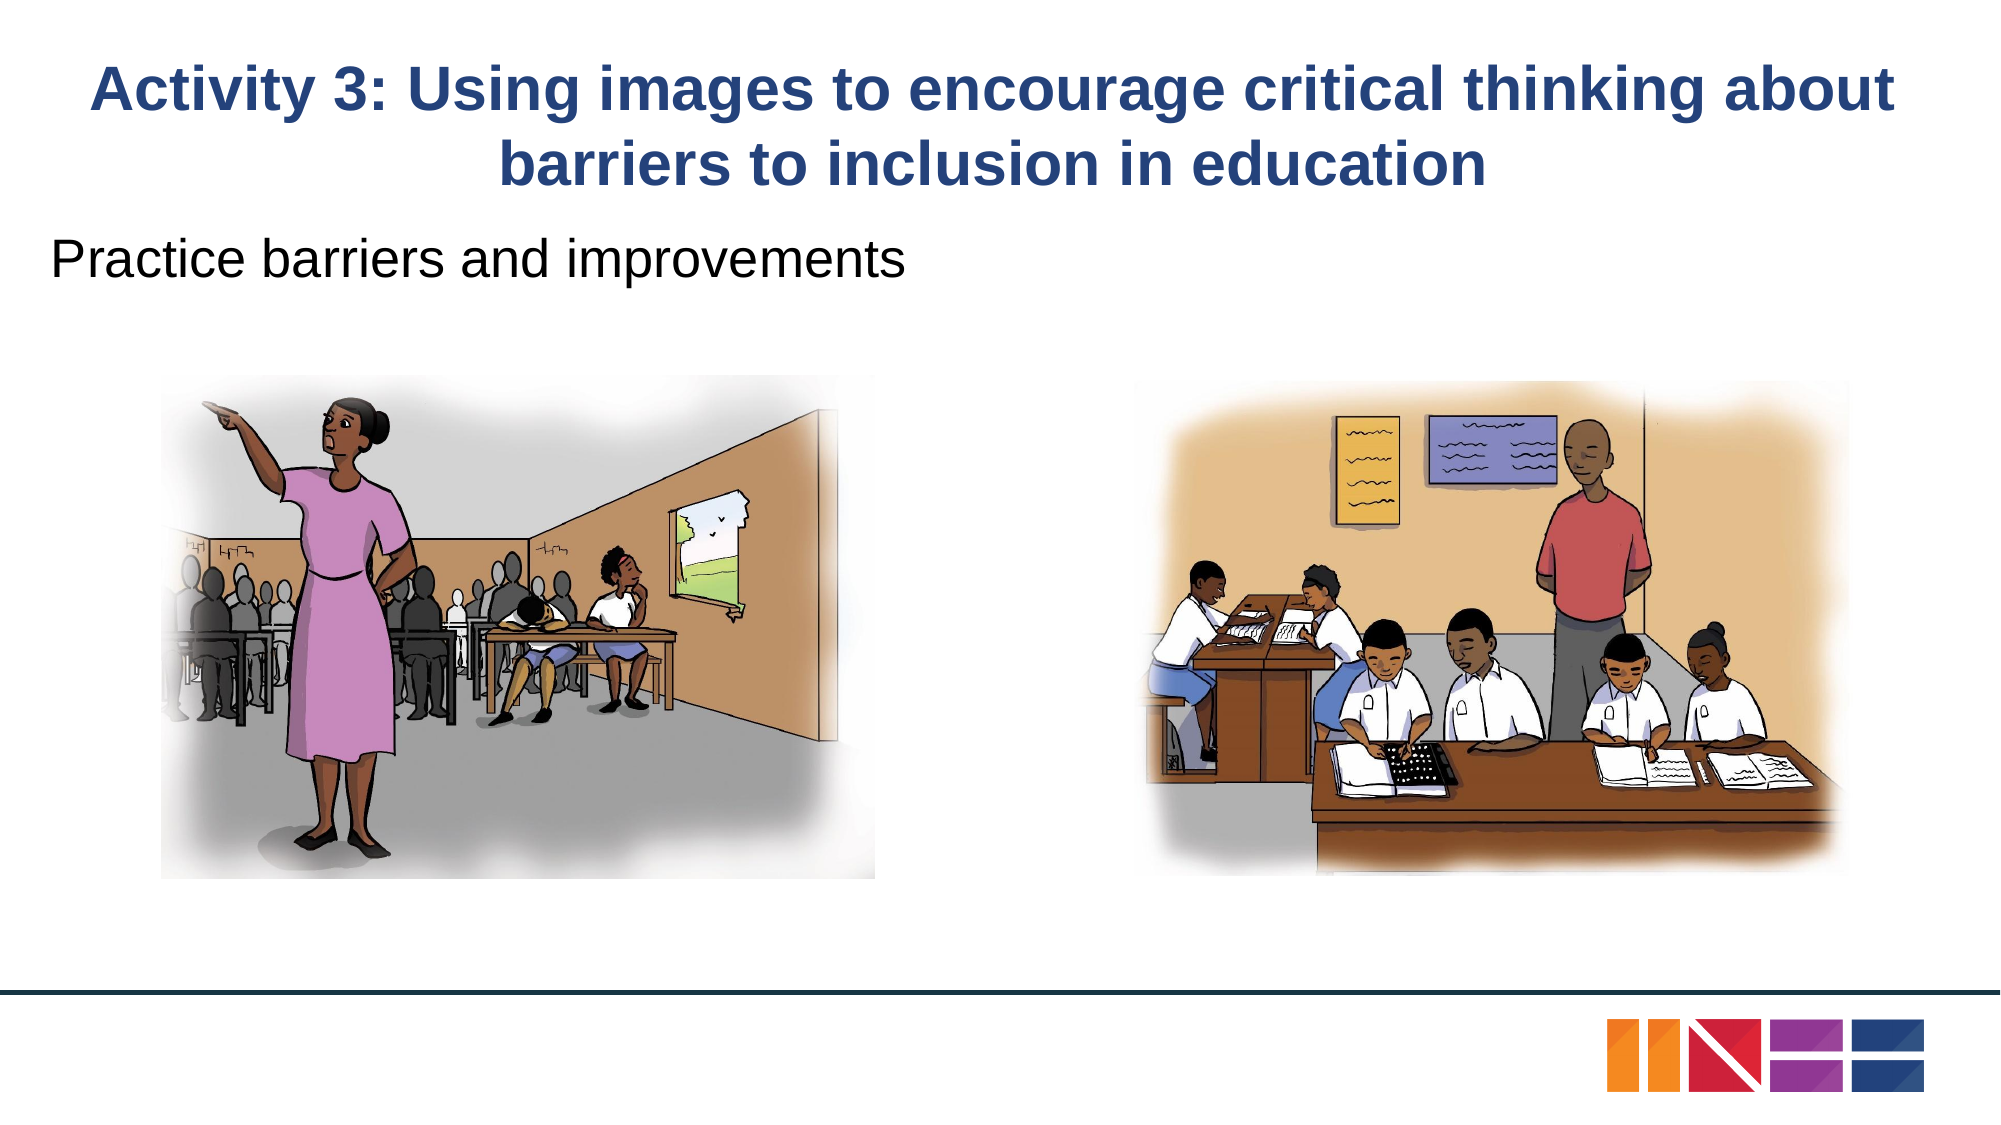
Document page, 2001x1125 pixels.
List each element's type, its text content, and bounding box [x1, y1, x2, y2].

list Practice barriers and improvements [31, 203, 1971, 954]
picture [1134, 378, 1855, 876]
title Activity 3: Using images to encourage critical thinking about barriers to inclusion in education [31, 28, 1957, 145]
picture [1607, 1019, 1924, 1092]
picture [161, 375, 875, 879]
